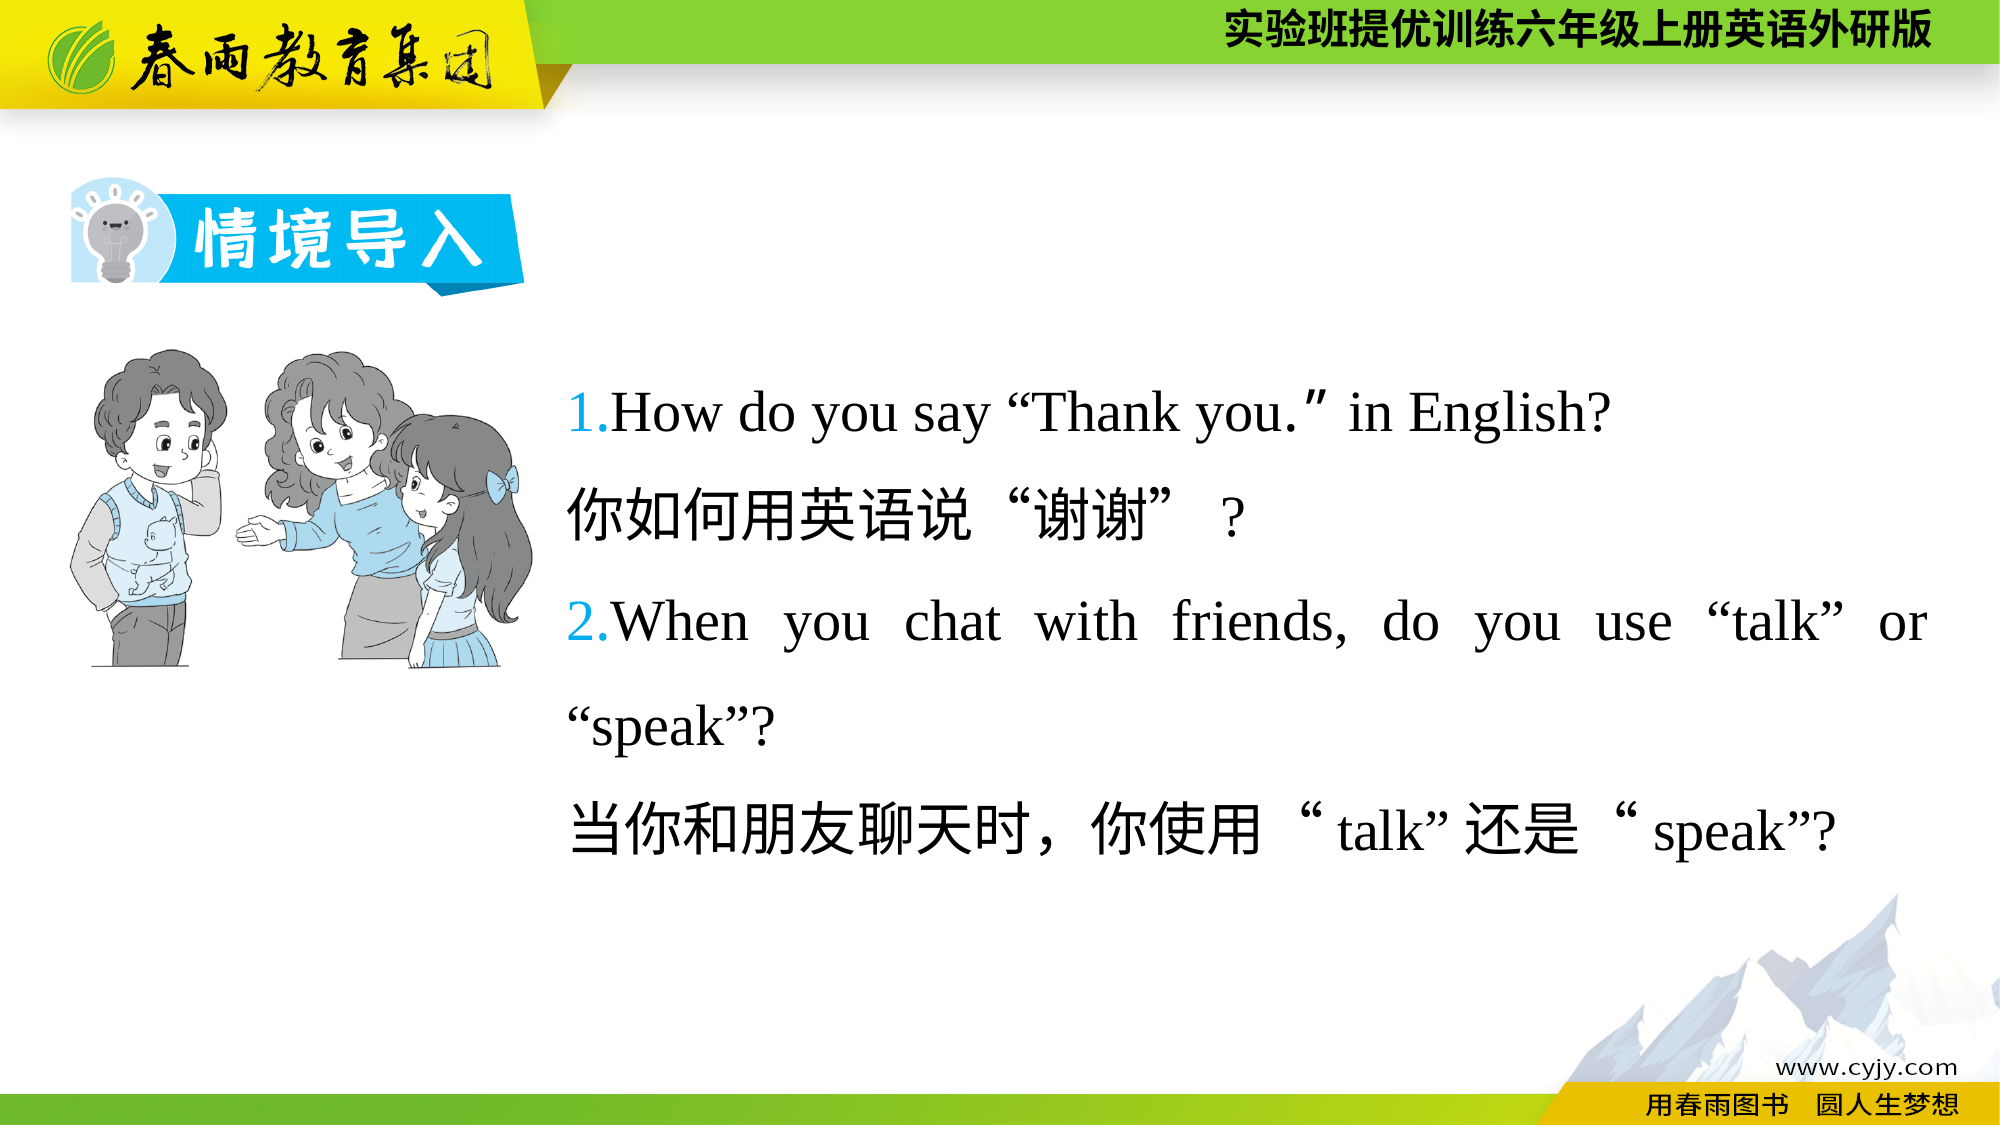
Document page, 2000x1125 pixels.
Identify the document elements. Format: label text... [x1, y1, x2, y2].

picture [0, 0, 2000, 1125]
list 1.How do you say “Thank you.” in English? 你如何用英语说“谢谢”? 2.When you chat with friends, do you use “talk” or “speak”? 当你和朋友聊天时，你使用“talk”还是“speak”? [550, 330, 1944, 863]
